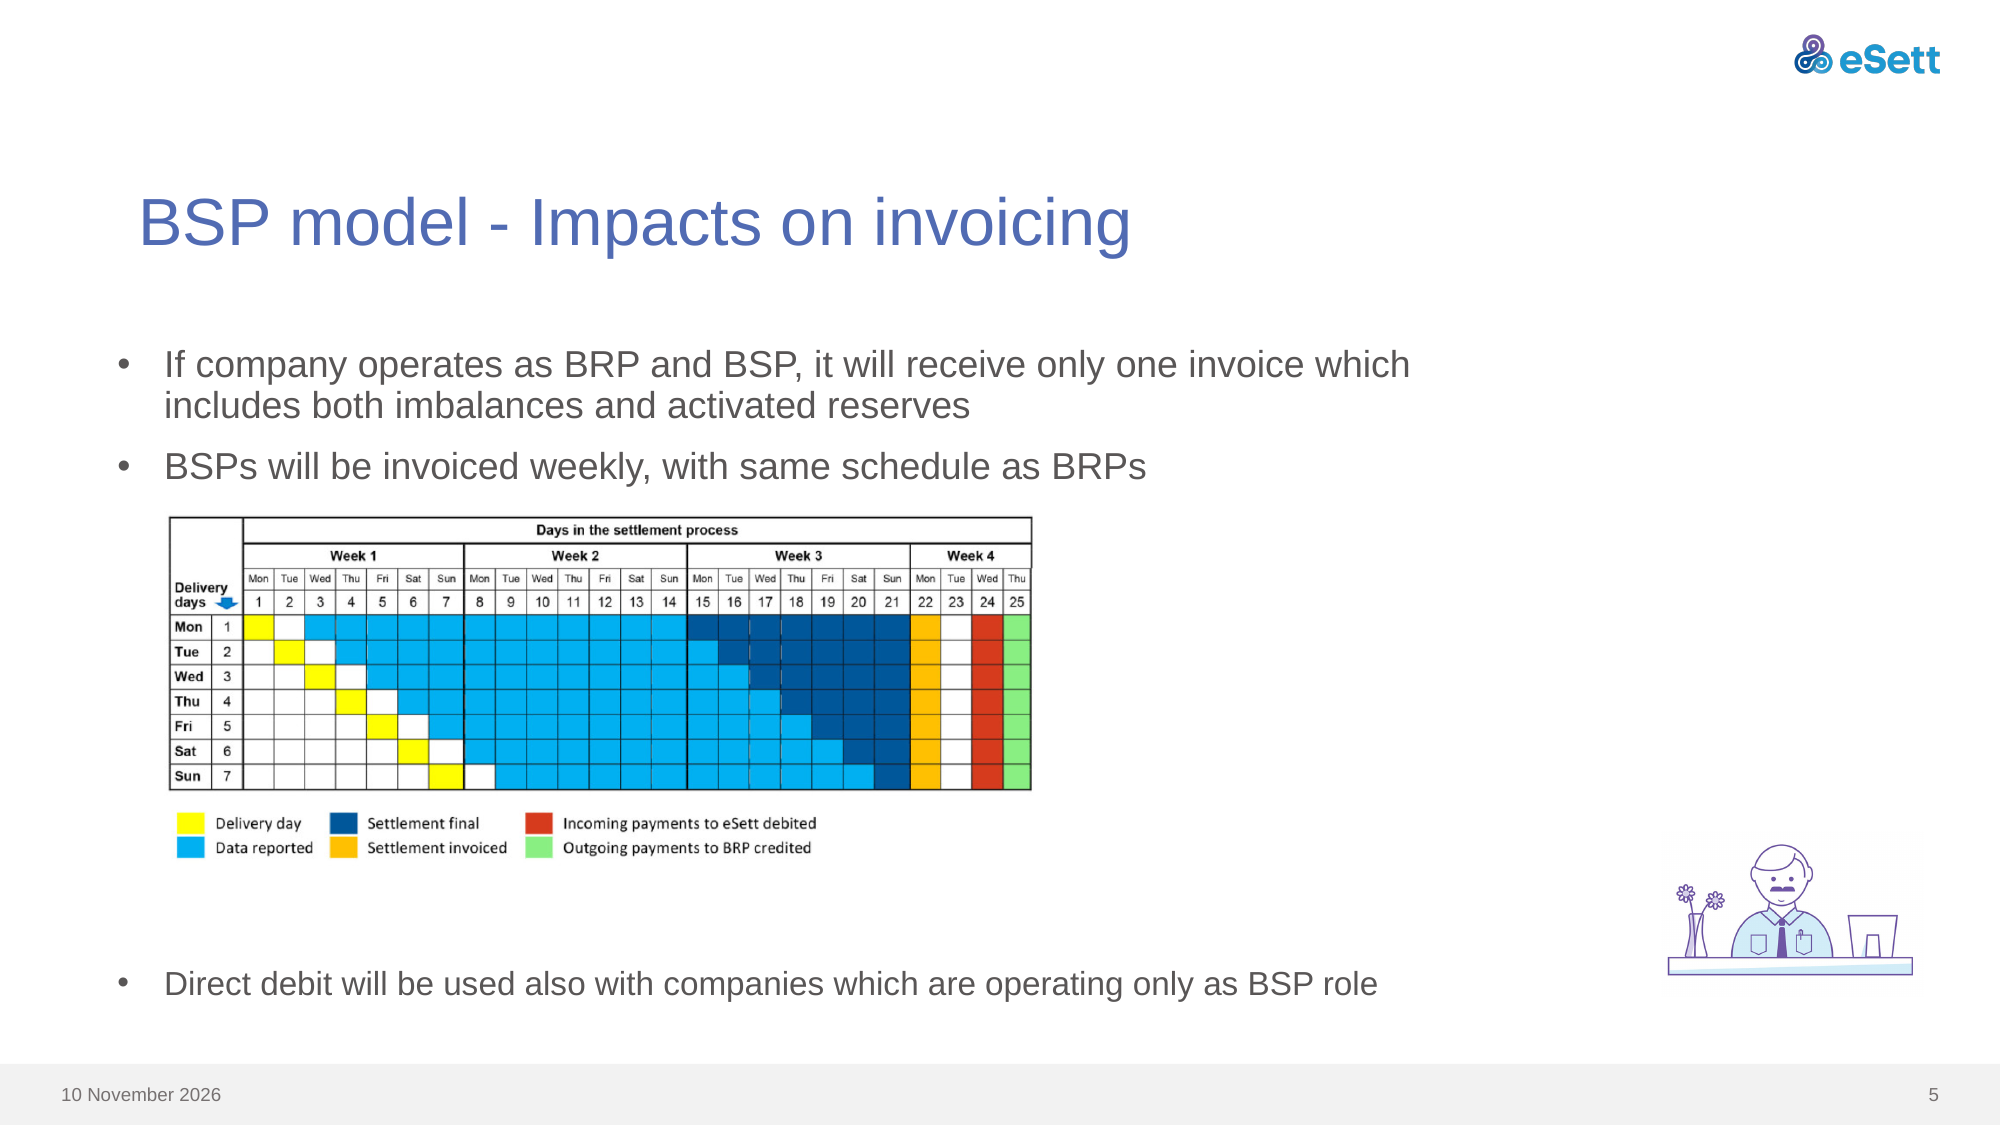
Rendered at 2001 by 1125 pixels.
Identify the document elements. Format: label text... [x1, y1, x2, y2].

title BSP model - Impacts on invoicing [123, 114, 1884, 333]
list If company operates as BRP and BSP, it will receive only one invoice which includes both imbalances and activated reserves BSPs will be invoiced weekly, with same schedule as BRPs Direct debit will be used also with companies which are operating only as BSP role [102, 338, 1485, 1047]
picture [1661, 831, 1924, 997]
picture [123, 491, 1045, 894]
picture [1794, 34, 1940, 74]
